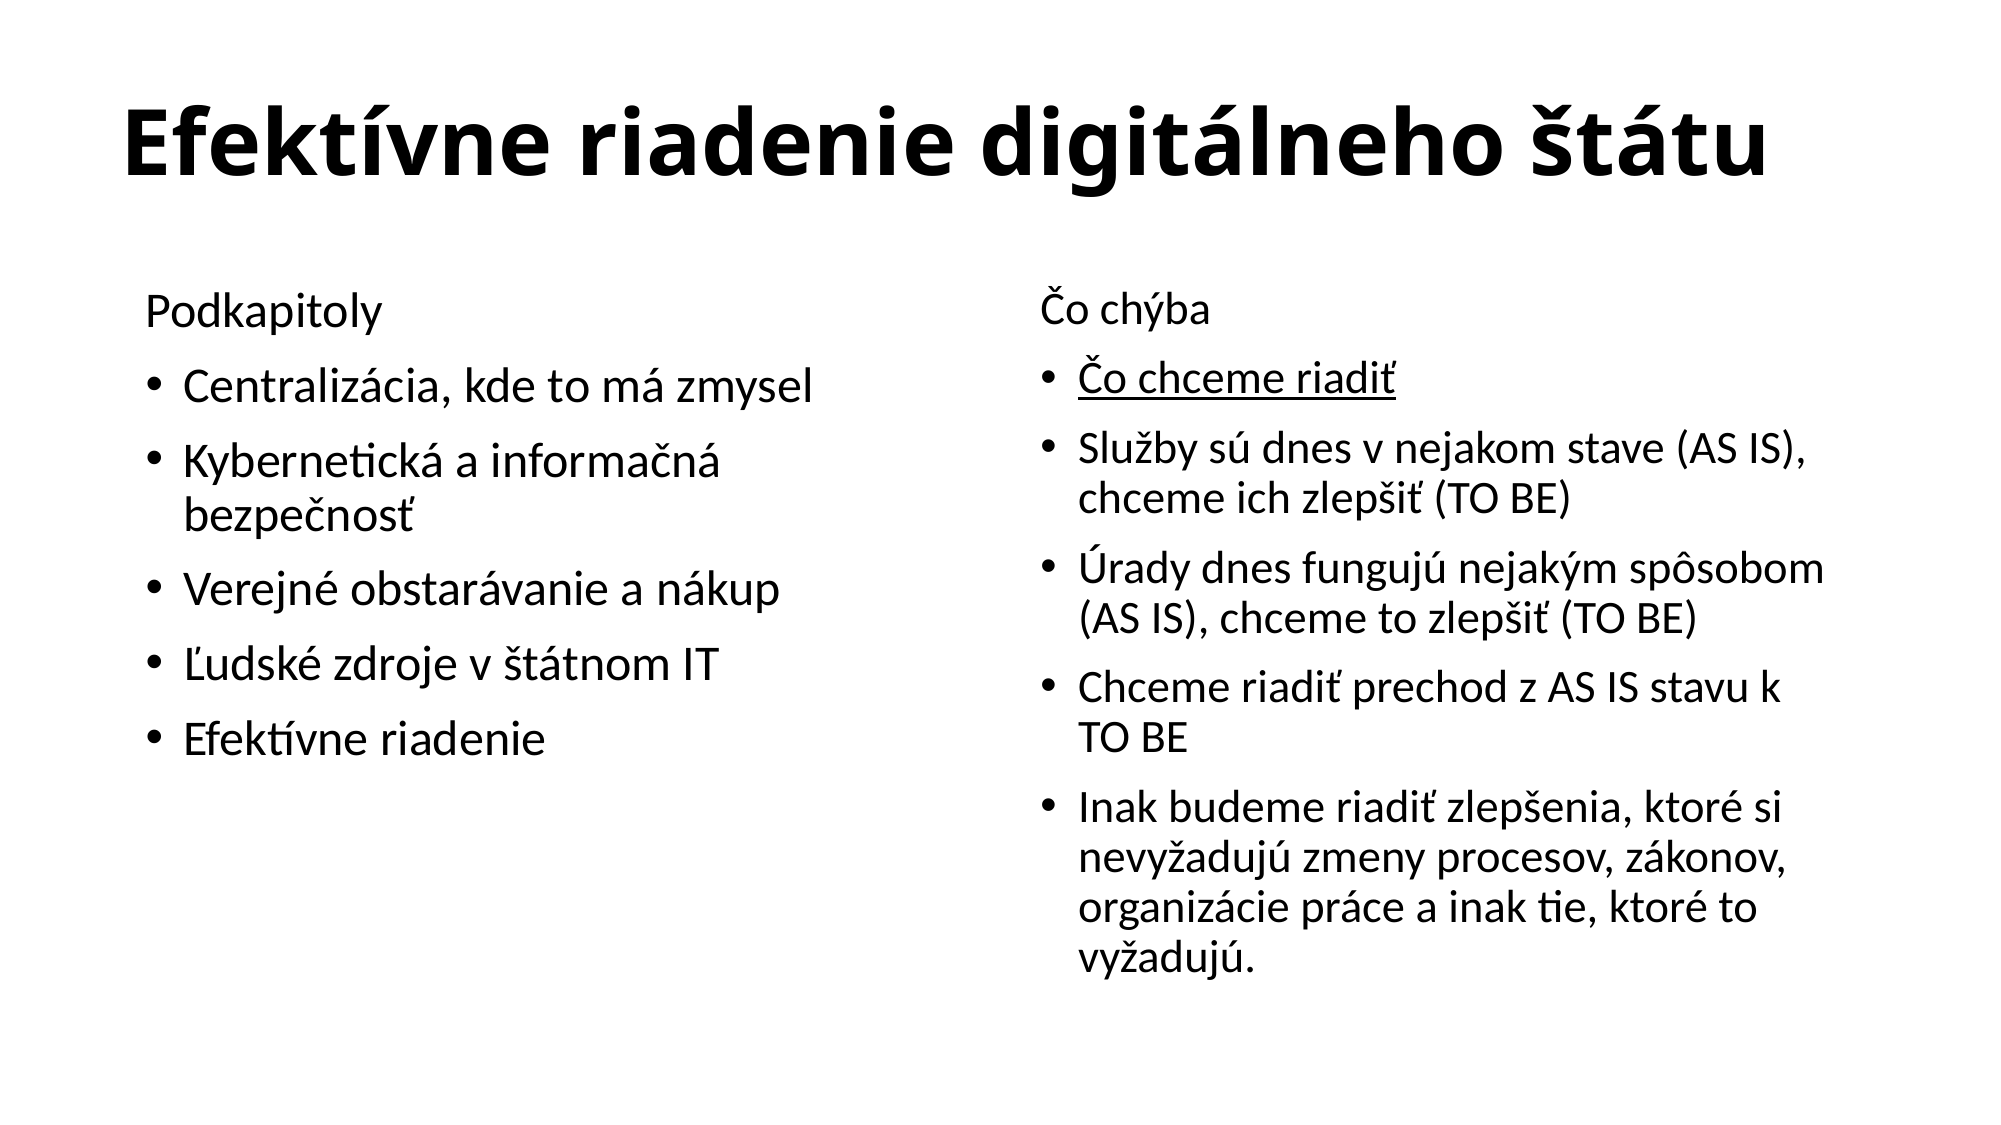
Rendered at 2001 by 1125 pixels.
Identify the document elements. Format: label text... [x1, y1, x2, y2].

title Efektívne riadenie digitálneho štátu [105, 52, 1895, 240]
text_box Podkapitoly Centralizácia, kde to má zmysel Kybernetická a informačná bezpečnosť Verejné obstarávanie a nákup Ľudské zdroje v štátnom IT Efektívne riadenie [130, 276, 960, 998]
list Čo chýba Čo chceme riadiť Služby sú dnes v nejakom stave (AS IS), chceme ich zlepšiť (TO BE) Úrady dnes fungujú nejakým spôsobom (AS IS), chceme to zlepšiť (TO BE) Chceme riadiť prechod z AS IS stavu k TO BE Inak budeme riadiť zlepšenia, ktoré si nevyžadujú zmeny procesov, zákonov, organizácie práce a inak tie, ktoré to vyžadujú. [1025, 276, 1855, 998]
